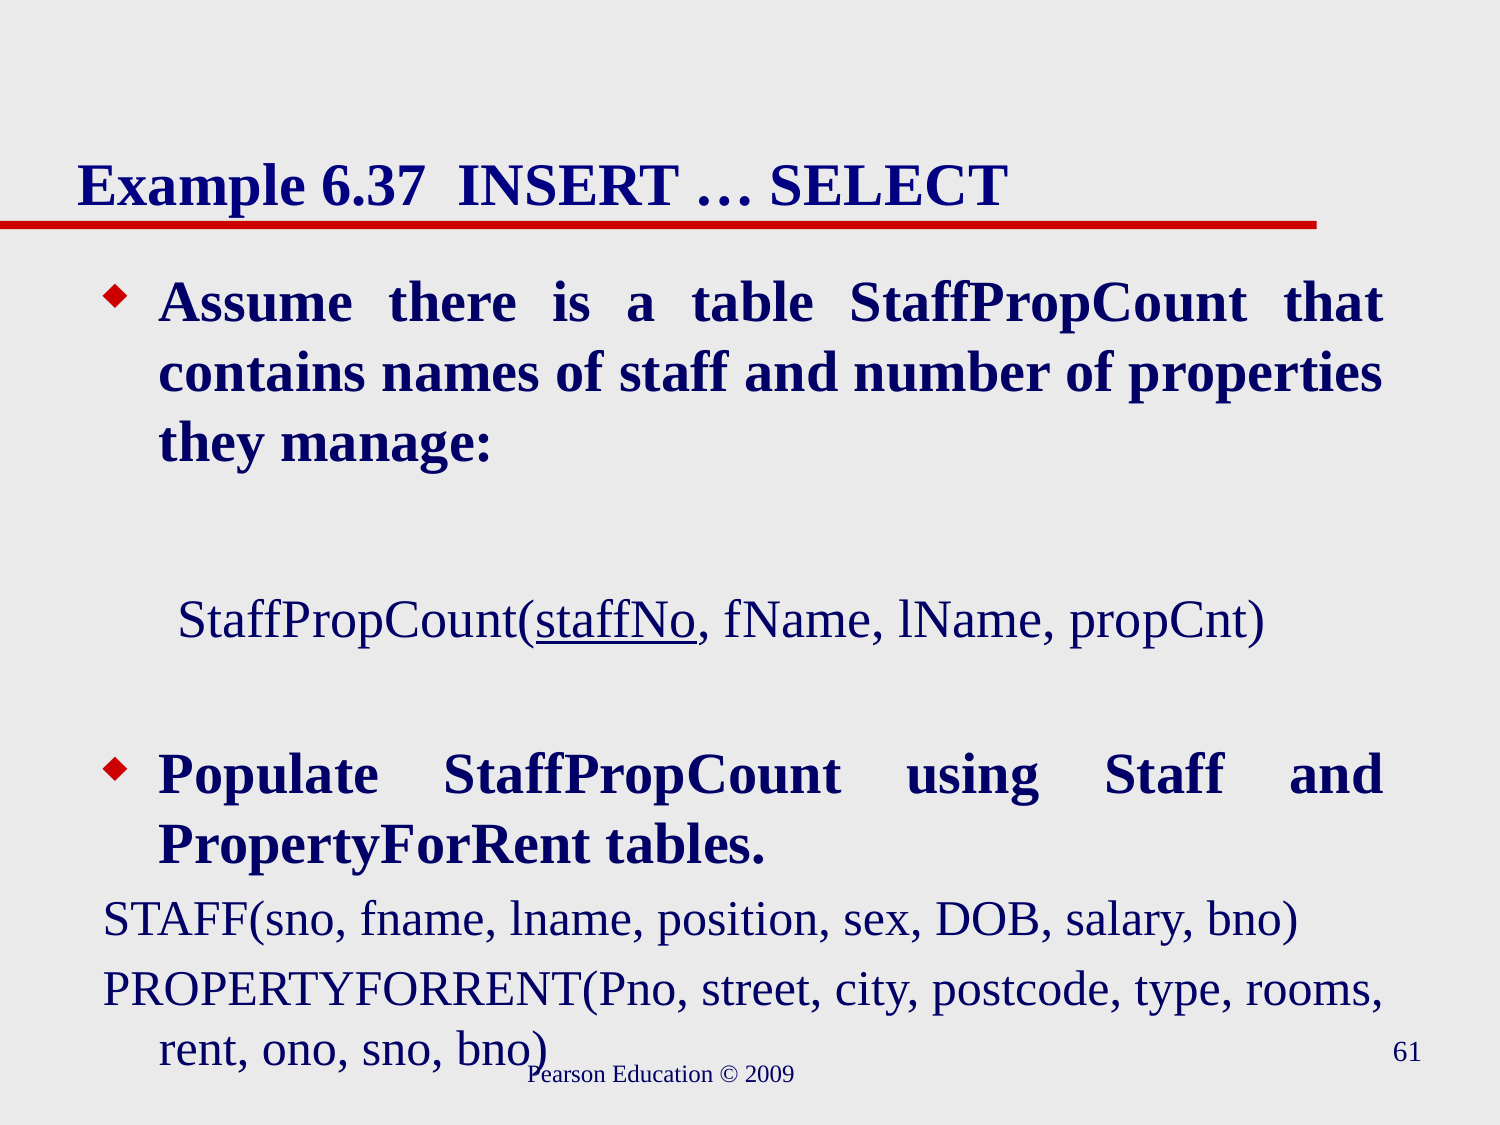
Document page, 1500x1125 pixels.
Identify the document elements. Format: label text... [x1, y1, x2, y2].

title Example 6.37 INSERT … SELECT [62, 43, 1338, 226]
text_box Pearson Education © 2009 [512, 1050, 1038, 1095]
list Assume there is a table StaffPropCount that contains names of staff and number of properties they manage: StaffPropCount(staffNo, fName, lName, propCnt) Populate StaffPropCount using Staff and PropertyForRent tables. STAFF(sno, fname, lname, position, sex, DOB, salary, bno) PROPERTYFORRENT(Pno, street, city, postcode, type, rooms, rent, ono, sno, bno) [87, 255, 1400, 931]
slide_number 61 [1124, 1012, 1438, 1088]
